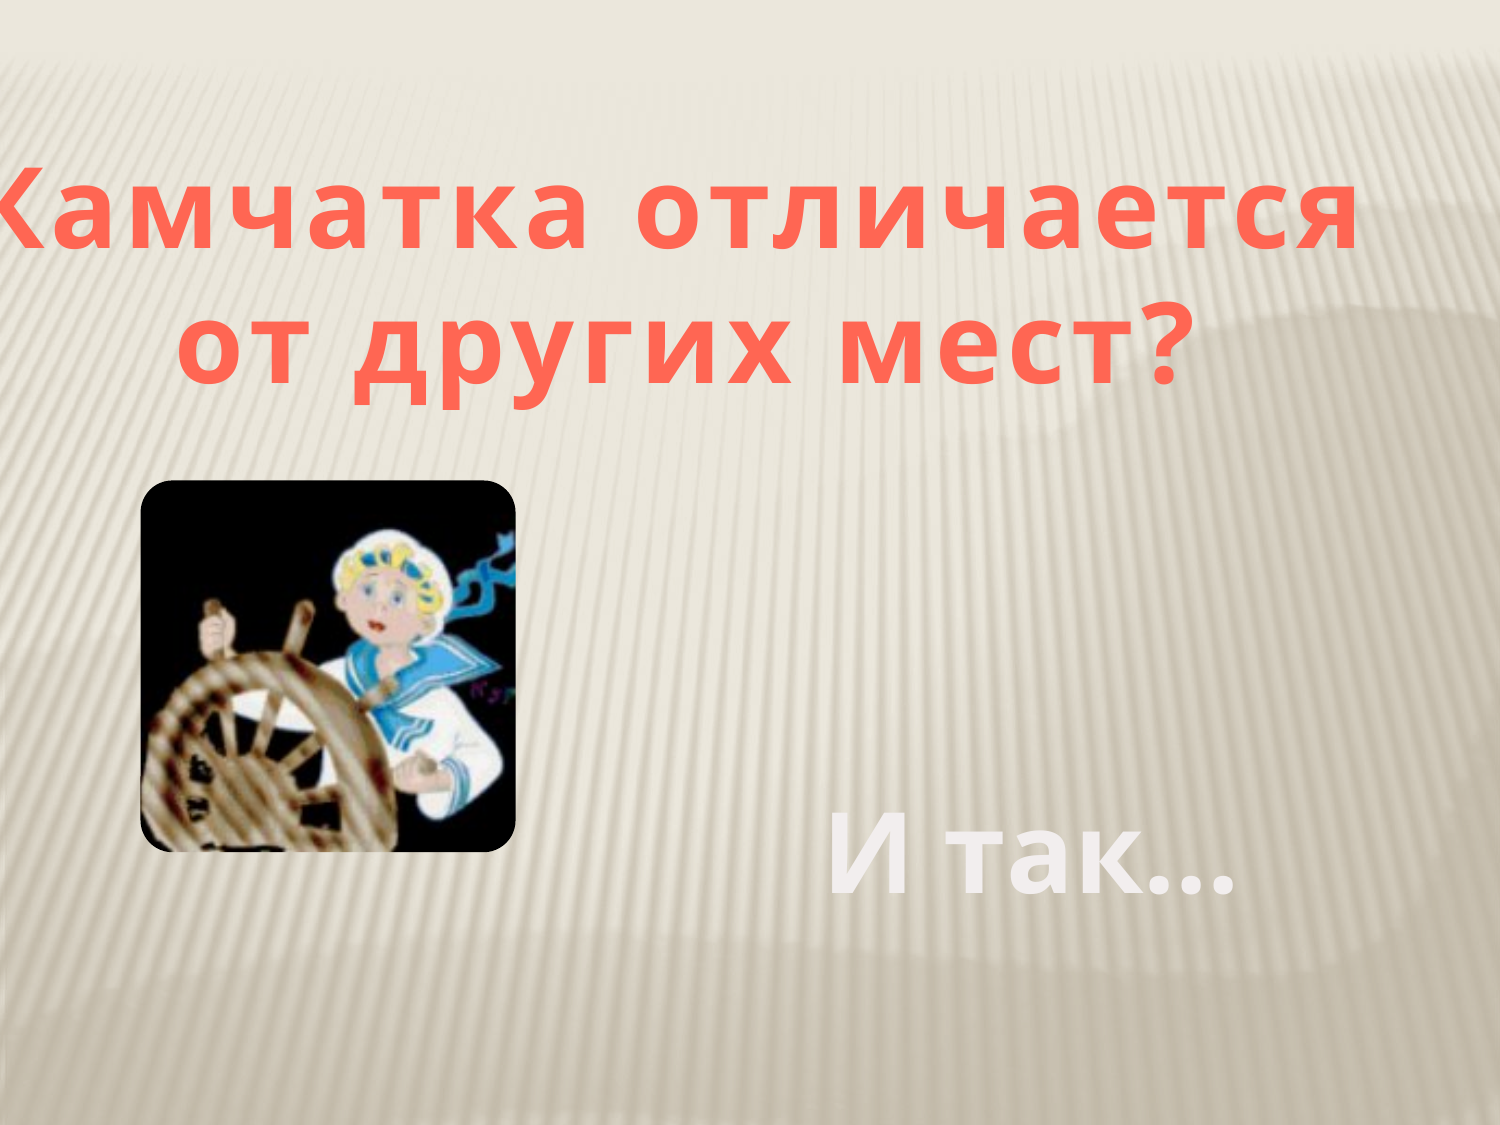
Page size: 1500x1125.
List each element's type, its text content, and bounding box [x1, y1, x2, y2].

picture [140, 480, 516, 853]
text_box Камчатка отличается от других мест? [0, 128, 1417, 414]
text_box И так… [796, 773, 1266, 924]
